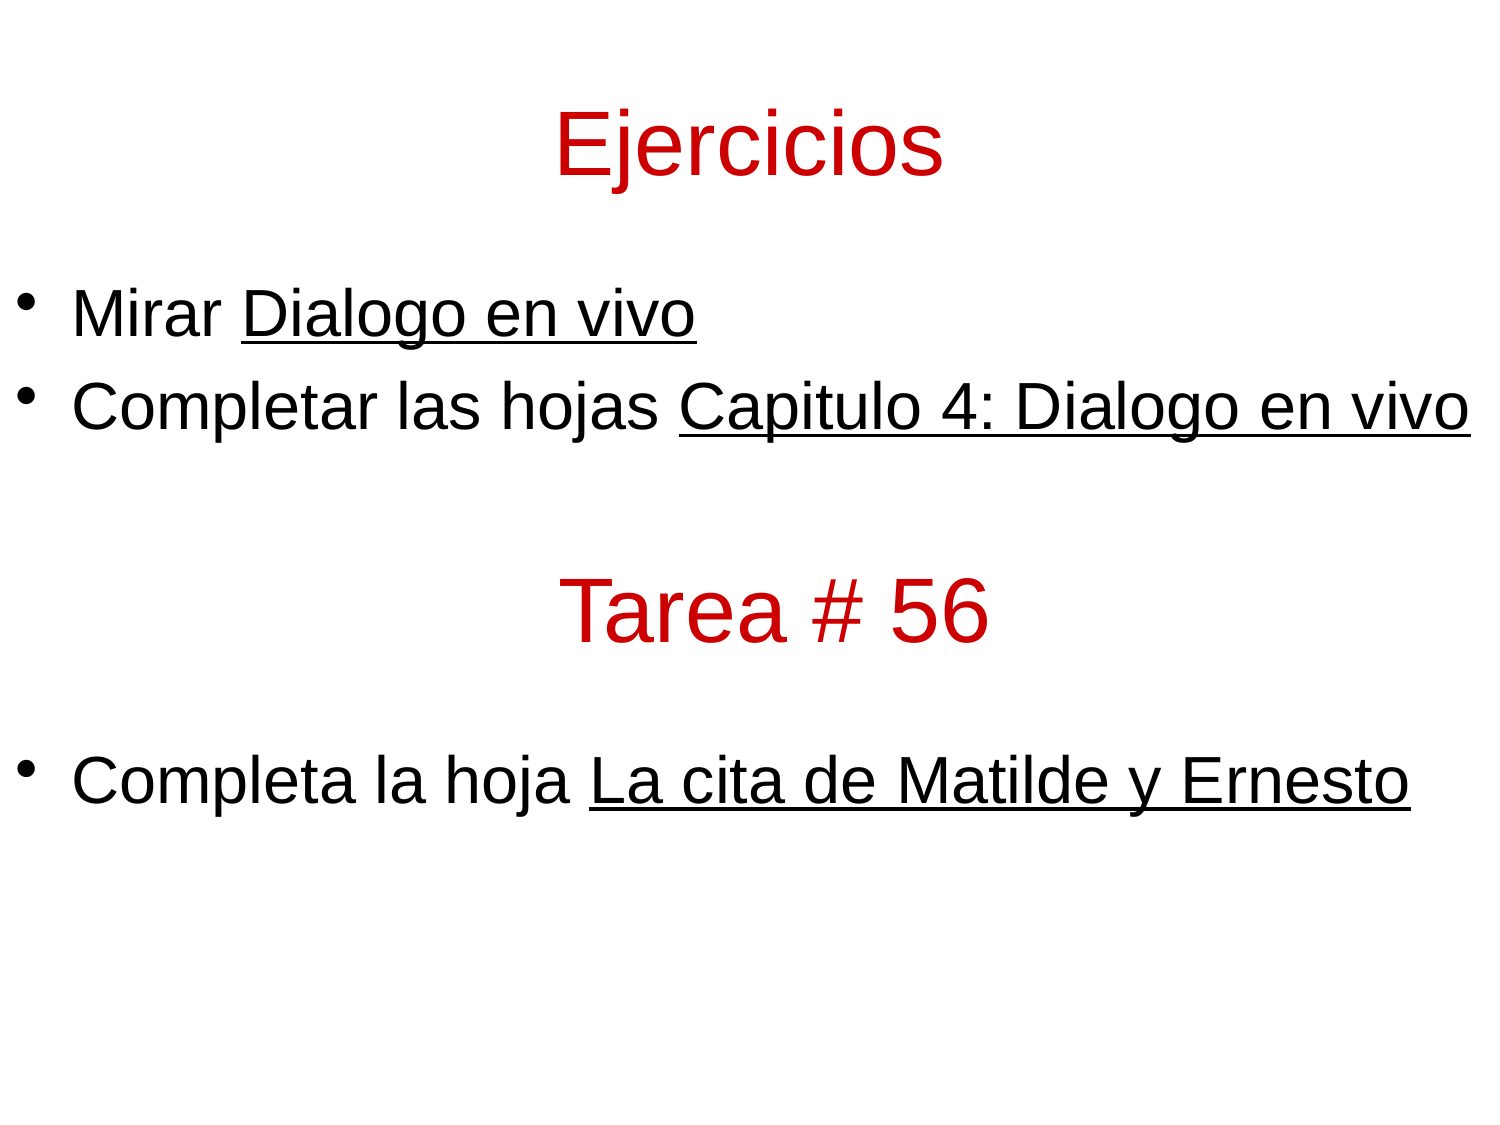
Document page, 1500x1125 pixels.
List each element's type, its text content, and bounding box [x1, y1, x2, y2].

text_box Tarea # 56 [99, 512, 1450, 700]
list Mirar Dialogo en vivo Completar las hojas Capitulo 4: Dialogo en vivo Completa la hoja La cita de Matilde y Ernesto [0, 262, 1500, 1005]
title Ejercicios [75, 45, 1425, 233]
